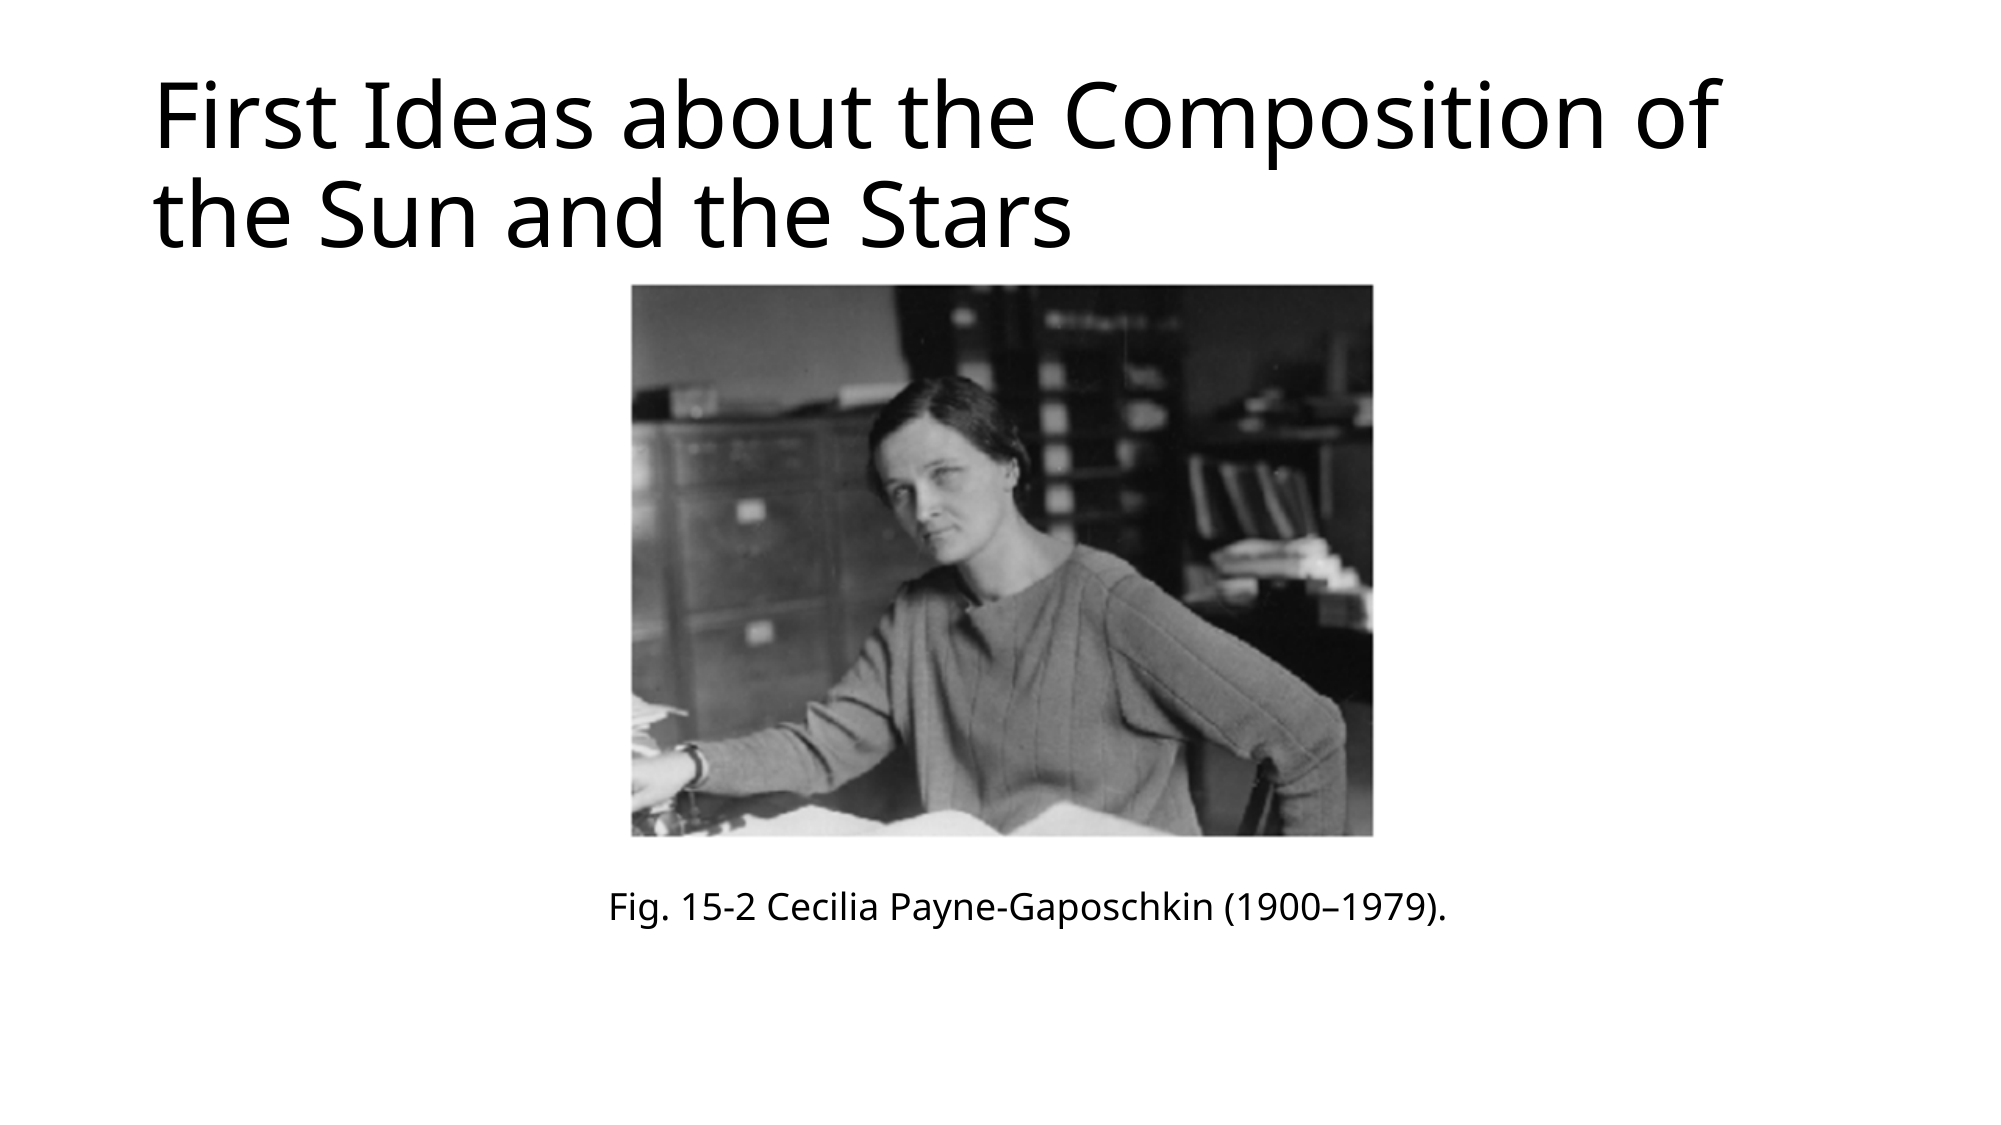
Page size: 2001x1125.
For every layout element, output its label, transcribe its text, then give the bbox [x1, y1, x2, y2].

title First Ideas about the Composition of the Sun and the Stars [137, 59, 1863, 278]
text_box Fig. 15-2 Cecilia Payne-Gaposchkin (1900–1979). [593, 875, 1463, 935]
picture [619, 275, 1381, 850]
